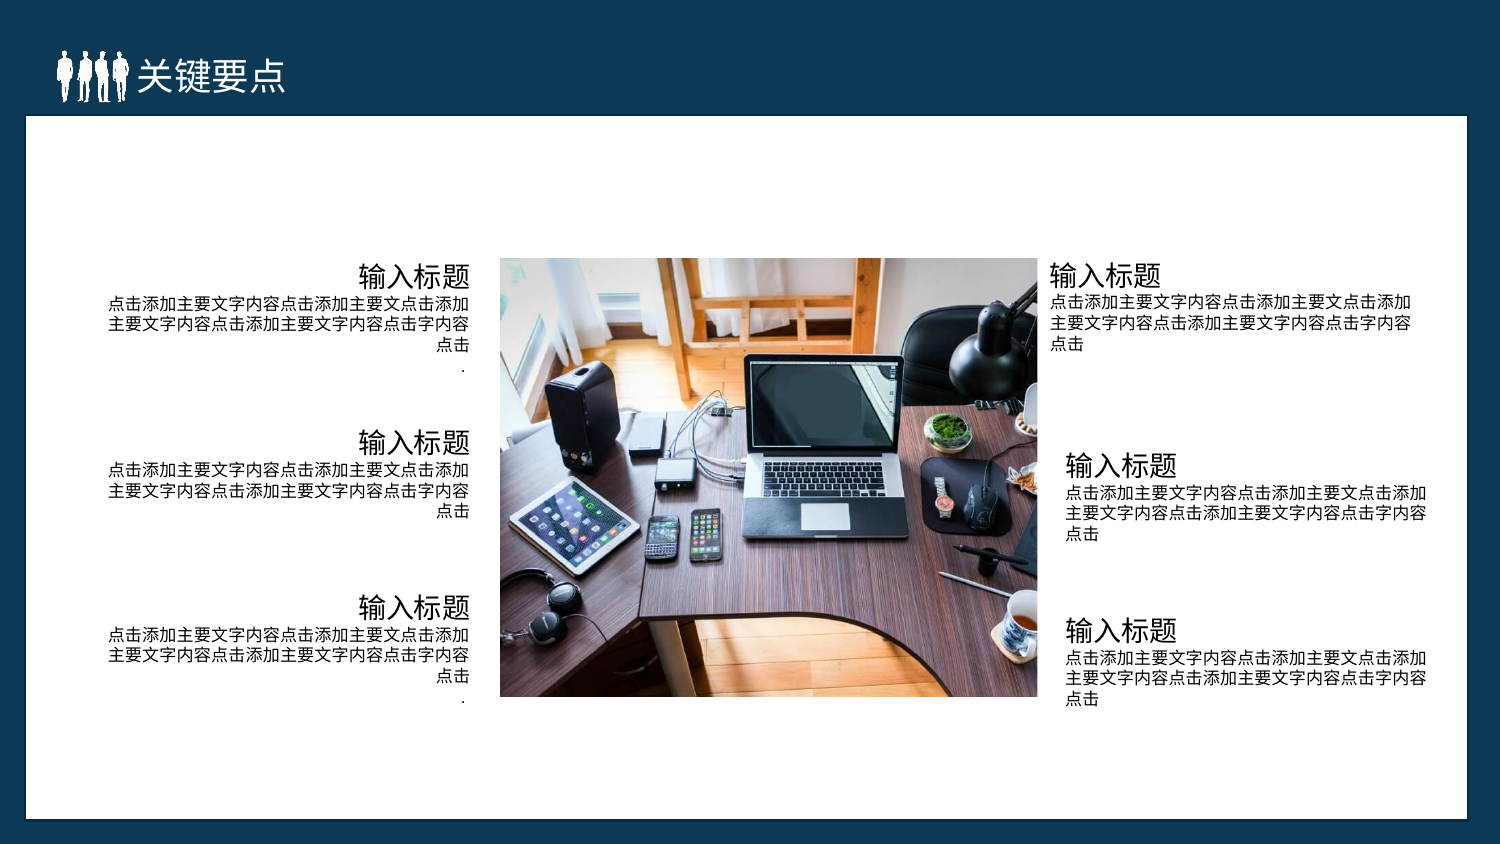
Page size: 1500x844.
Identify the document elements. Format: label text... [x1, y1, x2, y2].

picture [499, 258, 1038, 697]
text_box 输入标题 点击添加主要文字内容点击添加主要文点击添加主要文字内容点击添加主要文字内容点击字内容点击 [1065, 613, 1436, 730]
text_box 输入标题 点击添加主要文字内容点击添加主要文点击添加主要文字内容点击添加主要文字内容点击字内容点击 . [99, 590, 471, 707]
text_box 输入标题 点击添加主要文字内容点击添加主要文点击添加主要文字内容点击添加主要文字内容点击字内容点击 [1065, 448, 1436, 565]
picture [50, 42, 131, 103]
text_box 输入标题 点击添加主要文字内容点击添加主要文点击添加主要文字内容点击添加主要文字内容点击字内容点击 . [99, 259, 471, 376]
text_box 输入标题 点击添加主要文字内容点击添加主要文点击添加主要文字内容点击添加主要文字内容点击字内容点击 [99, 425, 471, 542]
text_box 输入标题 点击添加主要文字内容点击添加主要文点击添加主要文字内容点击添加主要文字内容点击字内容点击 [1049, 258, 1420, 375]
